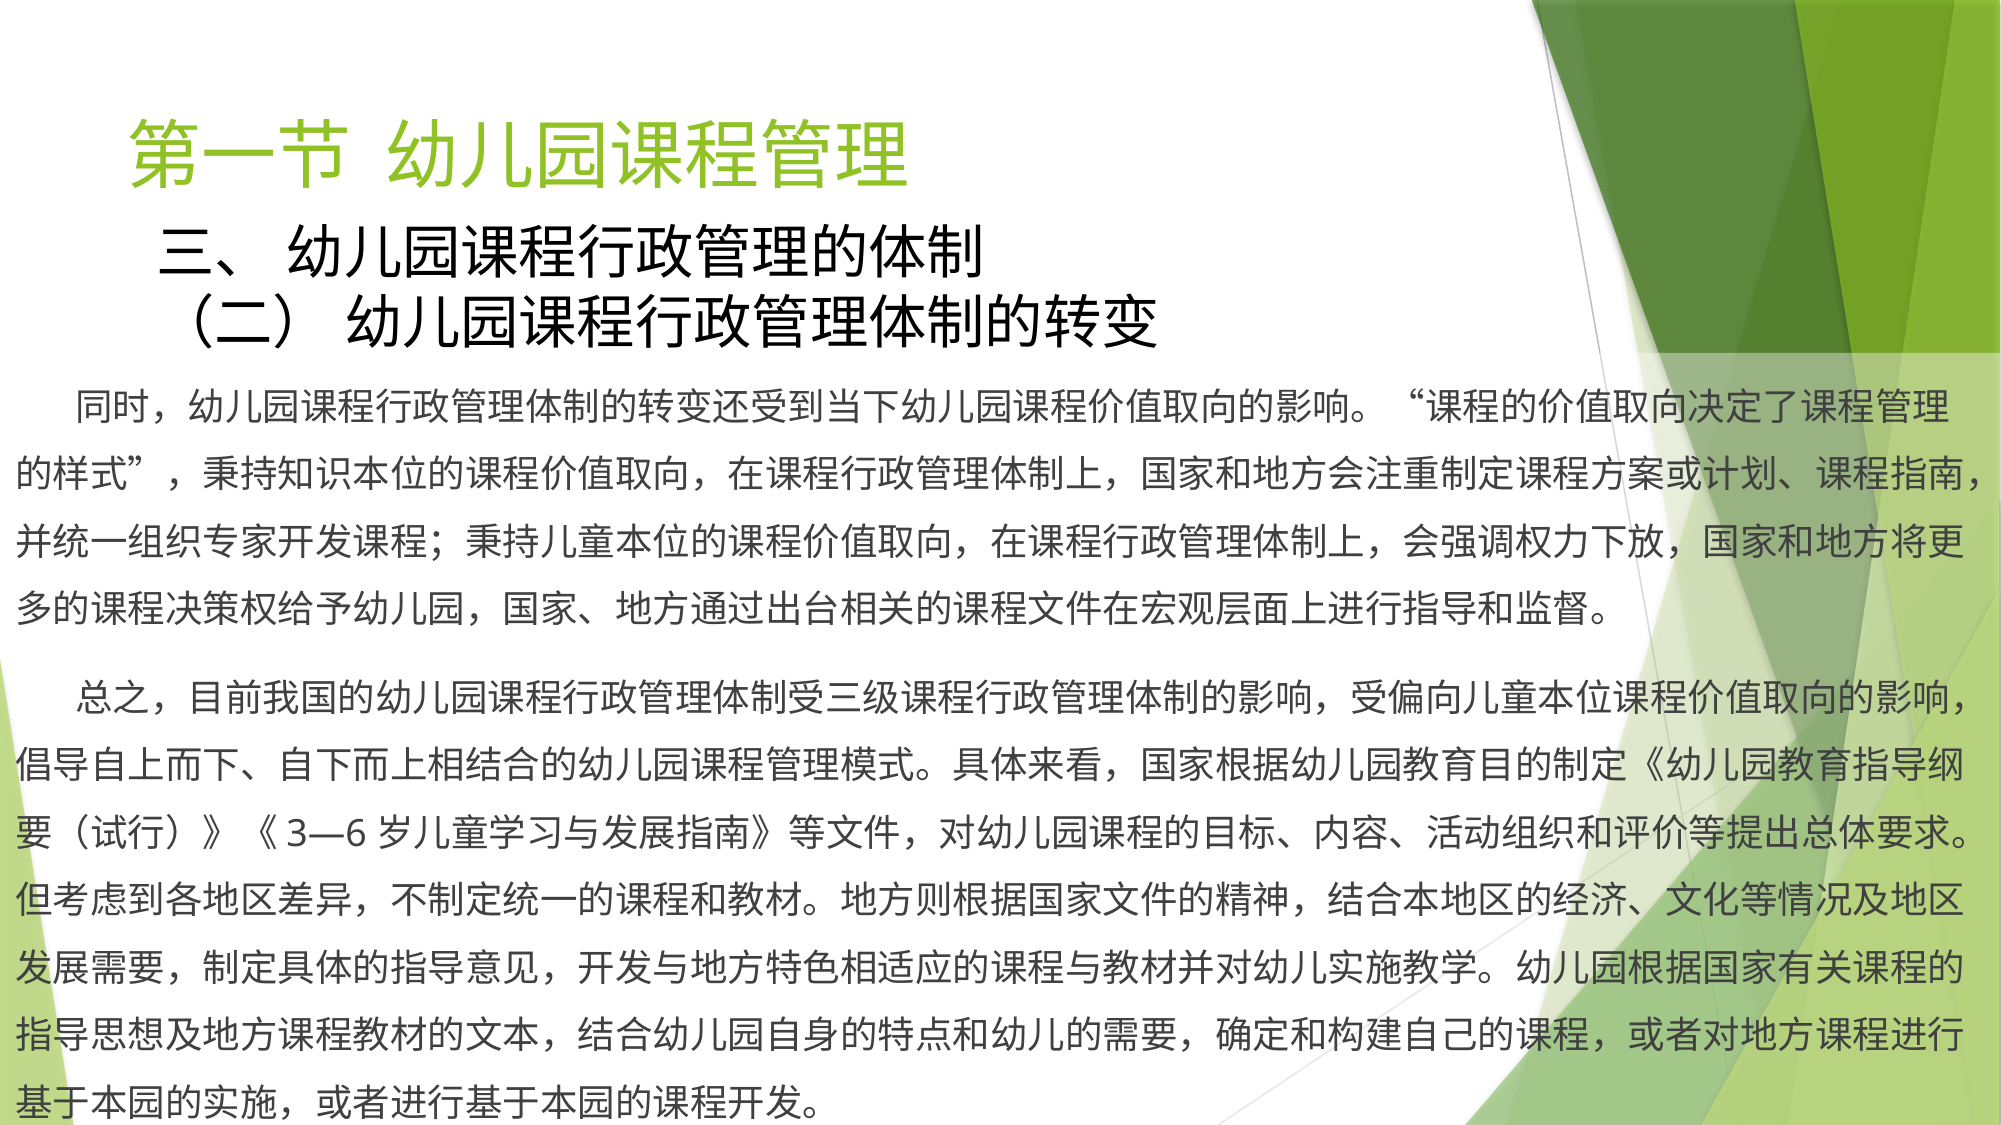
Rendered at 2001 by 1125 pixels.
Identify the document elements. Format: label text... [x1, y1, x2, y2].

list 同时，幼儿园课程行政管理体制的转变还受到当下幼儿园课程价值取向的影响。“课程的价值取向决定了课程管理的样式”，秉持知识本位的课程价值取向，在课程行政管理体制上，国家和地方会注重制定课程方案或计划、课程指南，并统一组织专家开发课程；秉持儿童本位的课程价值取向，在课程行政管理体制上，会强调权力下放，国家和地方将更多的课程决策权给予幼儿园，国家、地方通过出台相关的课程文件在宏观层面上进行指导和监督。 总之，目前我国的幼儿园课程行政管理体制受三级课程行政管理体制的影响，受偏向儿童本位课程价值取向的影响，倡导自上而下、自下而上相结合的幼儿园课程管理模式。具体来看，国家根据幼儿园教育目的制定《幼儿园教育指导纲要（试行）》《3—6岁儿童学习与发展指南》等文件，对幼儿园课程的目标、内容、活动组织和评价等提出总体要求。但考虑到各地区差异，不制定统一的课程和教材。地方则根据国家文件的精神，结合本地区的经济、文化等情况及地区发展需要，制定具体的指导意见，开发与地方特色相适应的课程与教材并对幼儿实施教学。幼儿园根据国家有关课程的指导思想及地方课程教材的文本，结合幼儿园自身的特点和幼儿的需要，确定和构建自己的课程，或者对地方课程进行基于本园的实施，或者进行基于本园的课程开发。 [0, 352, 2000, 1125]
title 第一节 幼儿园课程管理 [111, 99, 1522, 317]
text_box 三、 幼儿园课程行政管理的体制 （二） 幼儿园课程行政管理体制的转变 [141, 208, 1451, 352]
